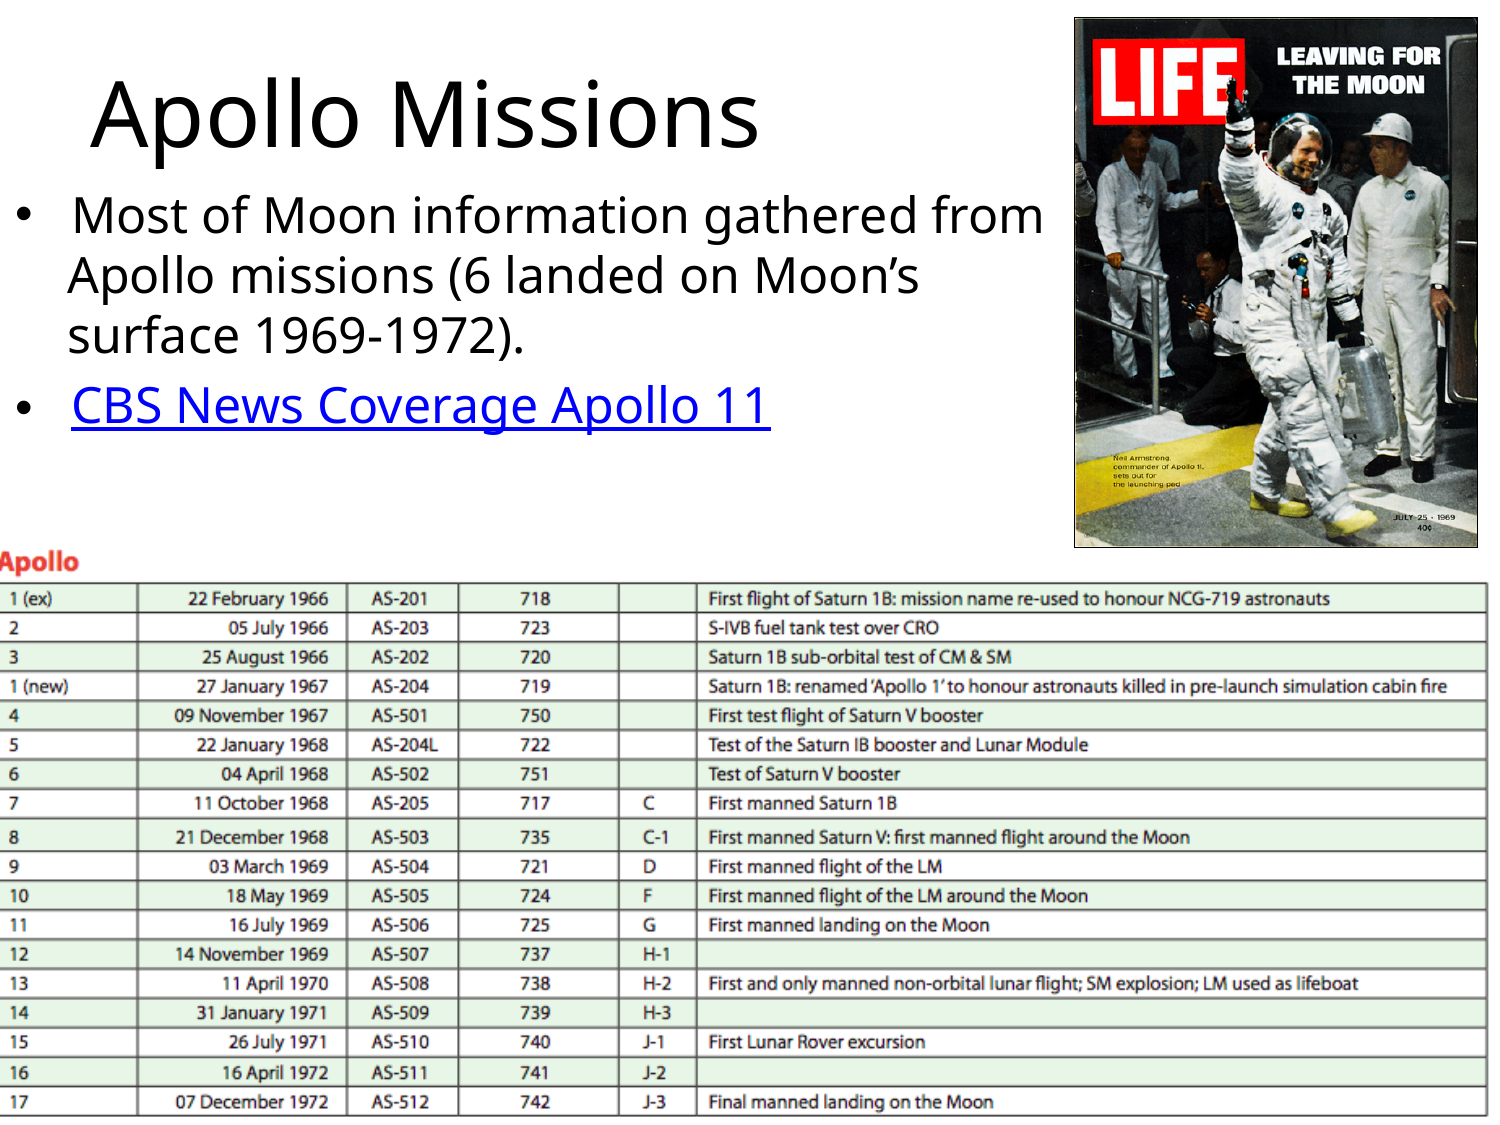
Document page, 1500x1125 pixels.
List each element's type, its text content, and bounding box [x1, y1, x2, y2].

picture [0, 17, 1500, 1125]
list Most of Moon information gathered from Apollo missions (6 landed on Moon’s surface 1969-1972). CBS News Coverage Apollo 11 [0, 175, 1069, 545]
title Apollo Missions [75, 17, 1072, 175]
